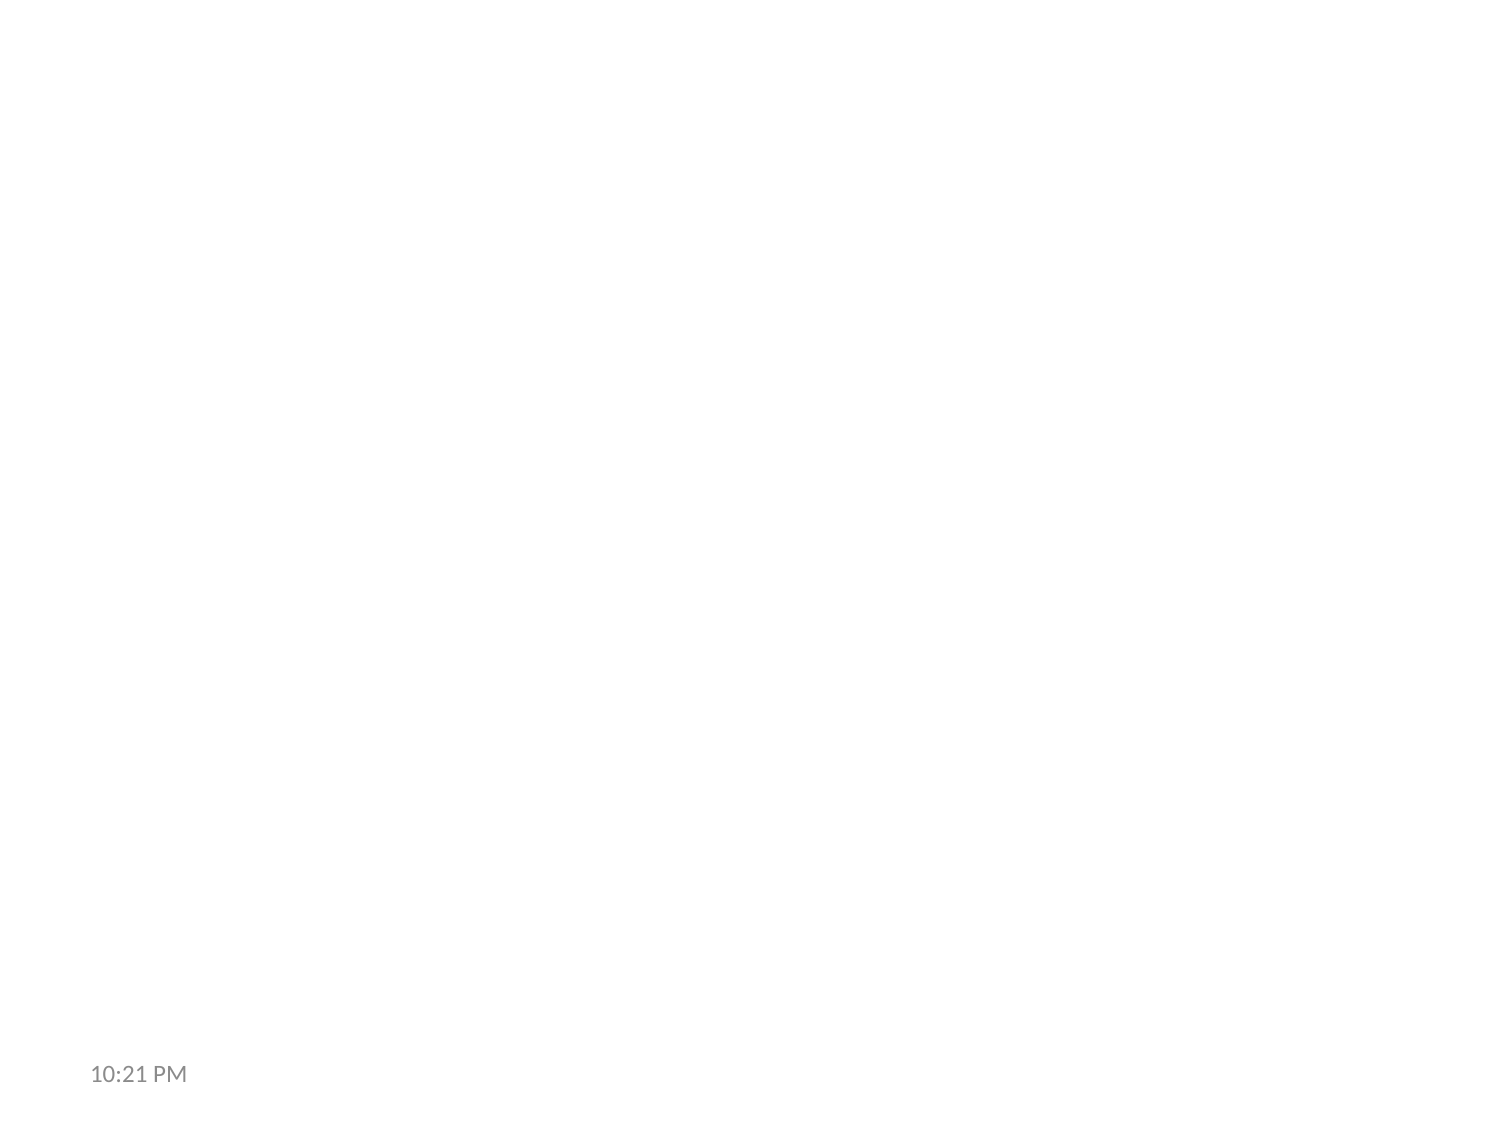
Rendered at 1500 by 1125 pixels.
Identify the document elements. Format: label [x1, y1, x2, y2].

slide_number [75, 1042, 425, 1103]
